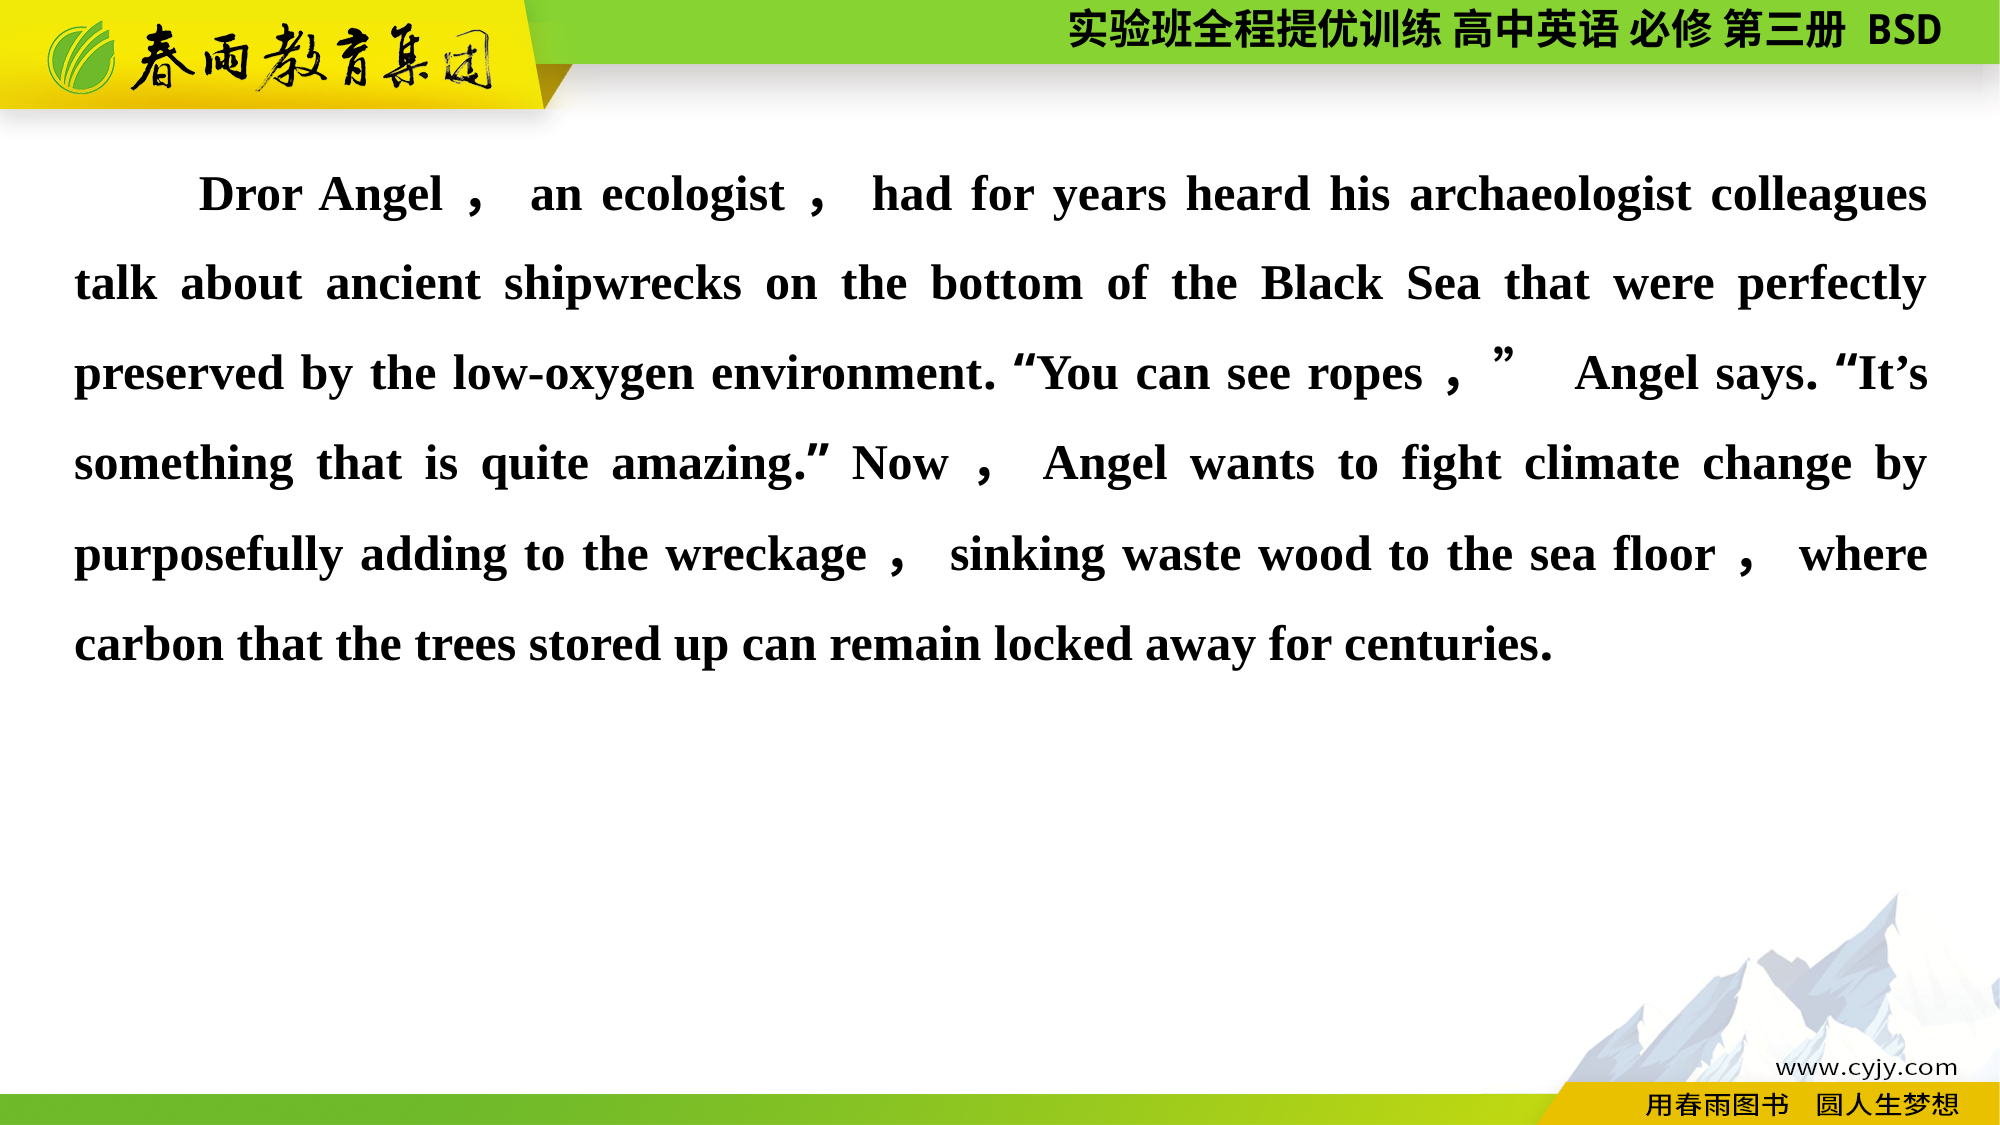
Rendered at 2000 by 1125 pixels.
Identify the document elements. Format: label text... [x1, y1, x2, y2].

picture [0, 0, 2000, 1125]
list Dror Angel，an ecologist，had for years heard his archaeologist colleagues talk about ancient shipwrecks on the bottom of the Black Sea that were perfectly preserved by the low-oxygen environment. “You can see ropes，” Angel says. “It’s something that is quite amazing.” Now，Angel wants to fight climate change by purposefully adding to the wreckage，sinking waste wood to the sea floor，where carbon that the trees stored up can remain locked away for centuries. [59, 122, 1944, 672]
